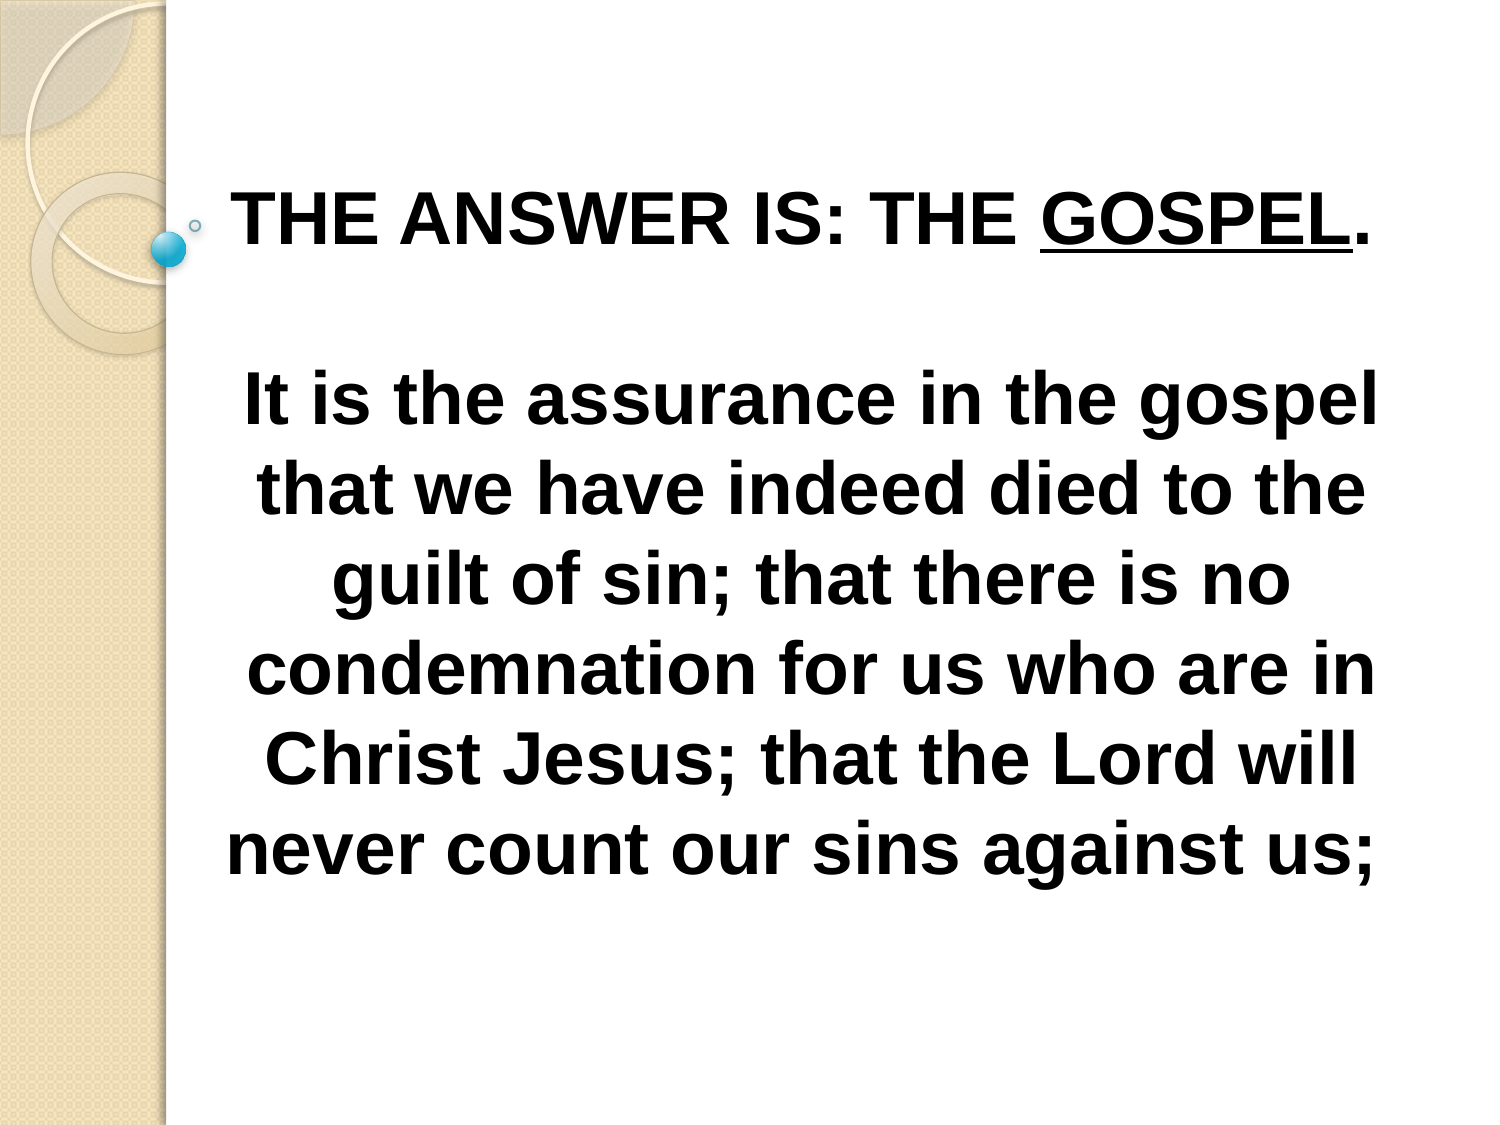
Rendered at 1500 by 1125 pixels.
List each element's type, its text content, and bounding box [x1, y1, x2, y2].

text_box THE ANSWER IS: THE GOSPEL. It is the assurance in the gospel that we have indeed died to the guilt of sin; that there is no condemnation for us who are in Christ Jesus; that the Lord will never count our sins against us; [200, 162, 1425, 898]
